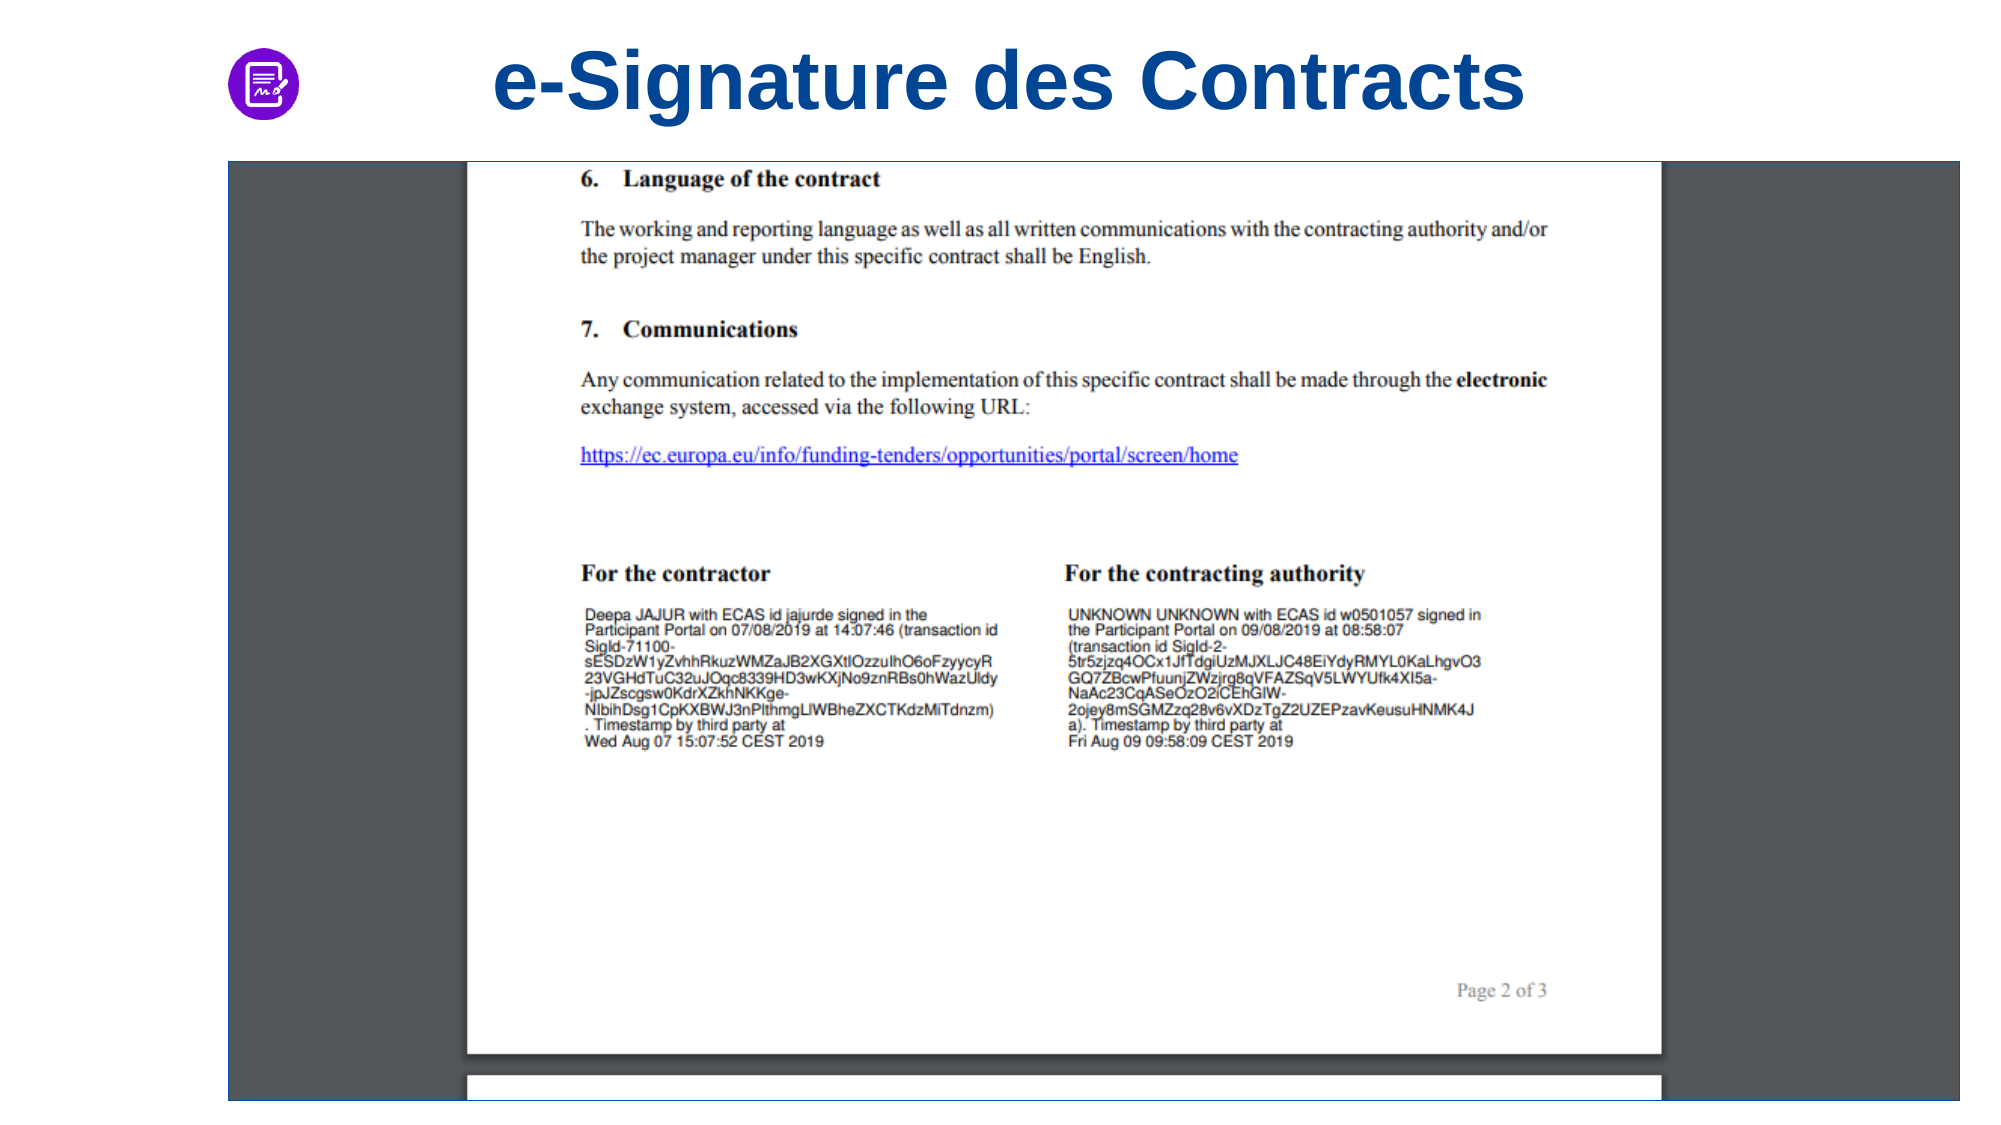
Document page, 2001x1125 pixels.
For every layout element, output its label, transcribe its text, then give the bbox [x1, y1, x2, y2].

text_box e-Signature des Contracts [159, 0, 1885, 69]
picture [228, 161, 1960, 1101]
picture [228, 48, 300, 120]
